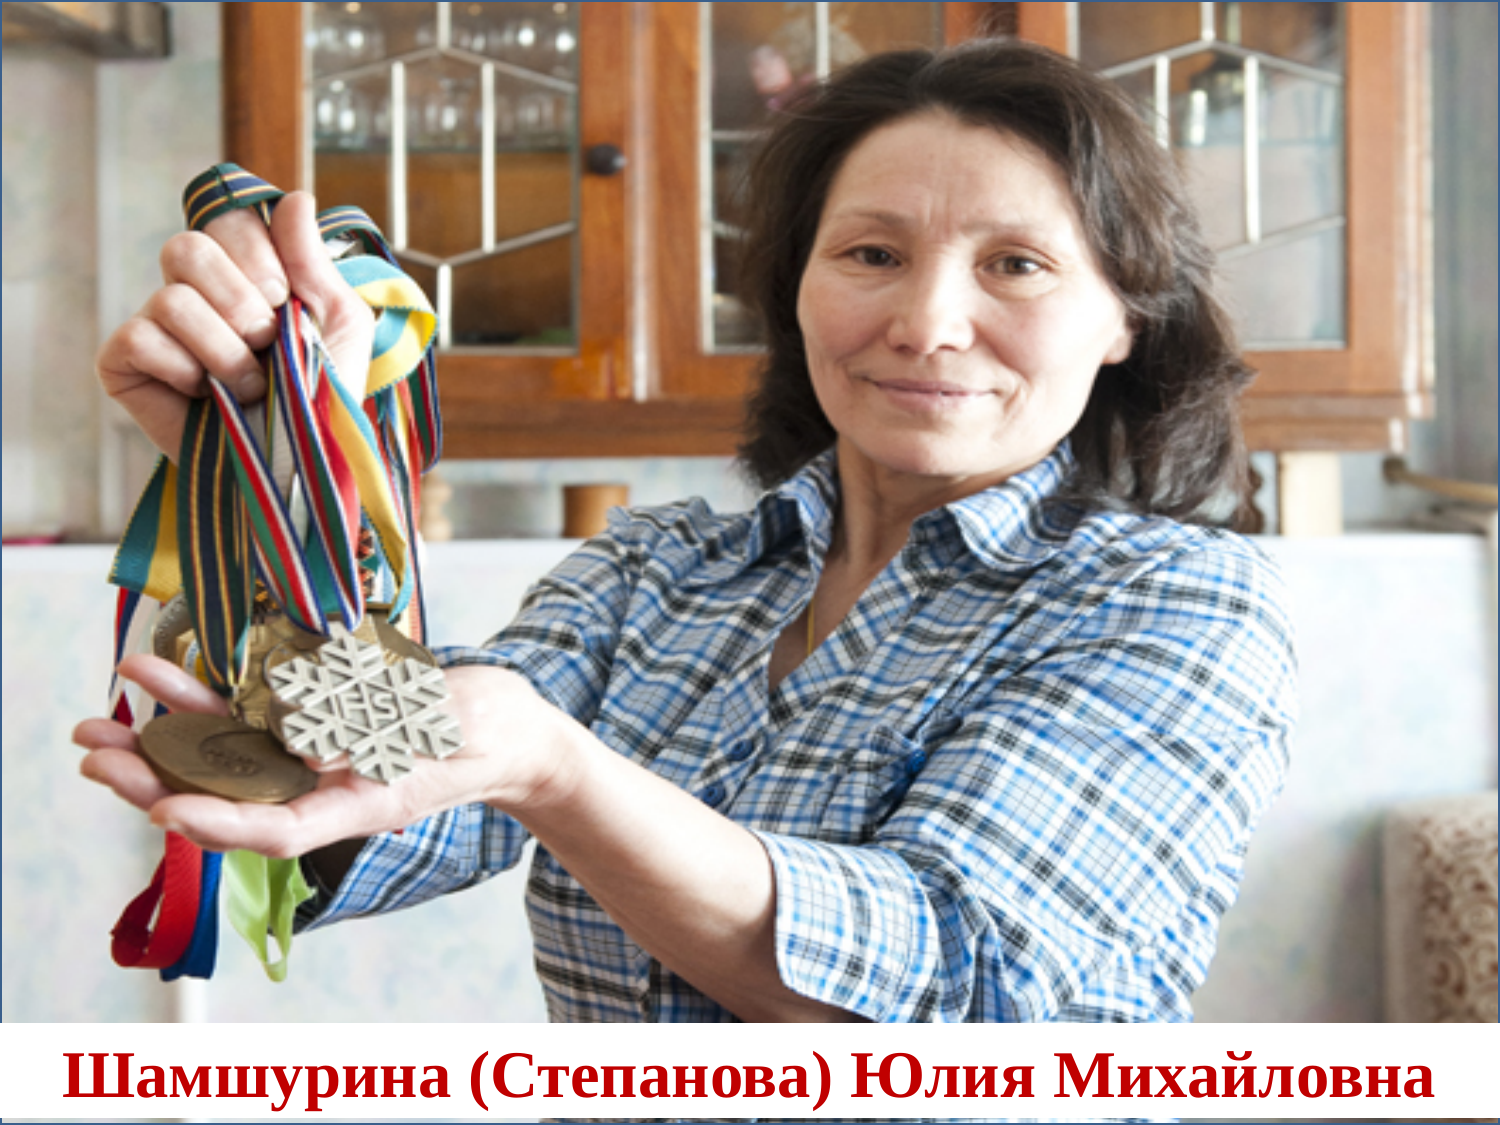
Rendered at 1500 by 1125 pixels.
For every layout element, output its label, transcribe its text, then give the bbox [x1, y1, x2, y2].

text_box [0, 1118, 1500, 1125]
text_box [0, 0, 1500, 1023]
text_box Шамшурина (Степанова) Юлия Михайловна [0, 1023, 1500, 1118]
